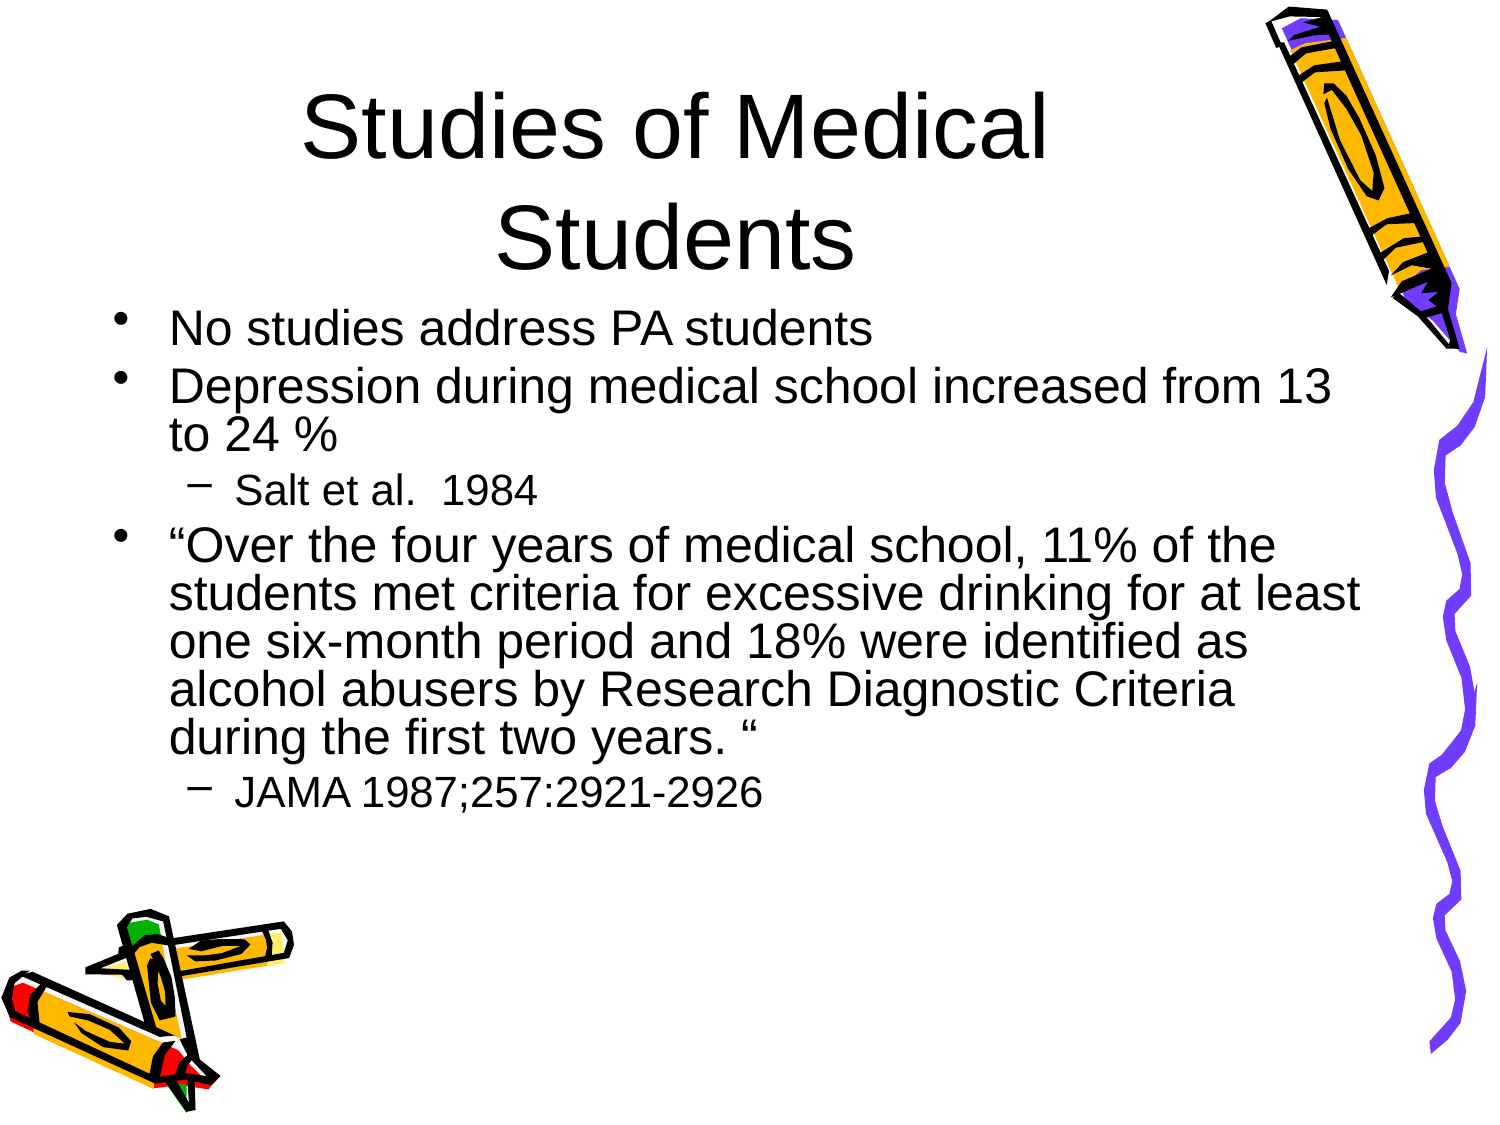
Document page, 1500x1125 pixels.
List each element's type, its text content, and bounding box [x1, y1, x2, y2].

list No studies address PA students Depression during medical school increased from 13 to 24 % Salt et al. 1984 “Over the four years of medical school, 11% of the students met criteria for excessive drinking for at least one six-month period and 18% were identified as alcohol abusers by Research Diagnostic Criteria during the first two years. “ JAMA 1987;257:2921-2926 [111, 306, 1376, 908]
title Studies of Medical Students [111, 24, 1241, 288]
